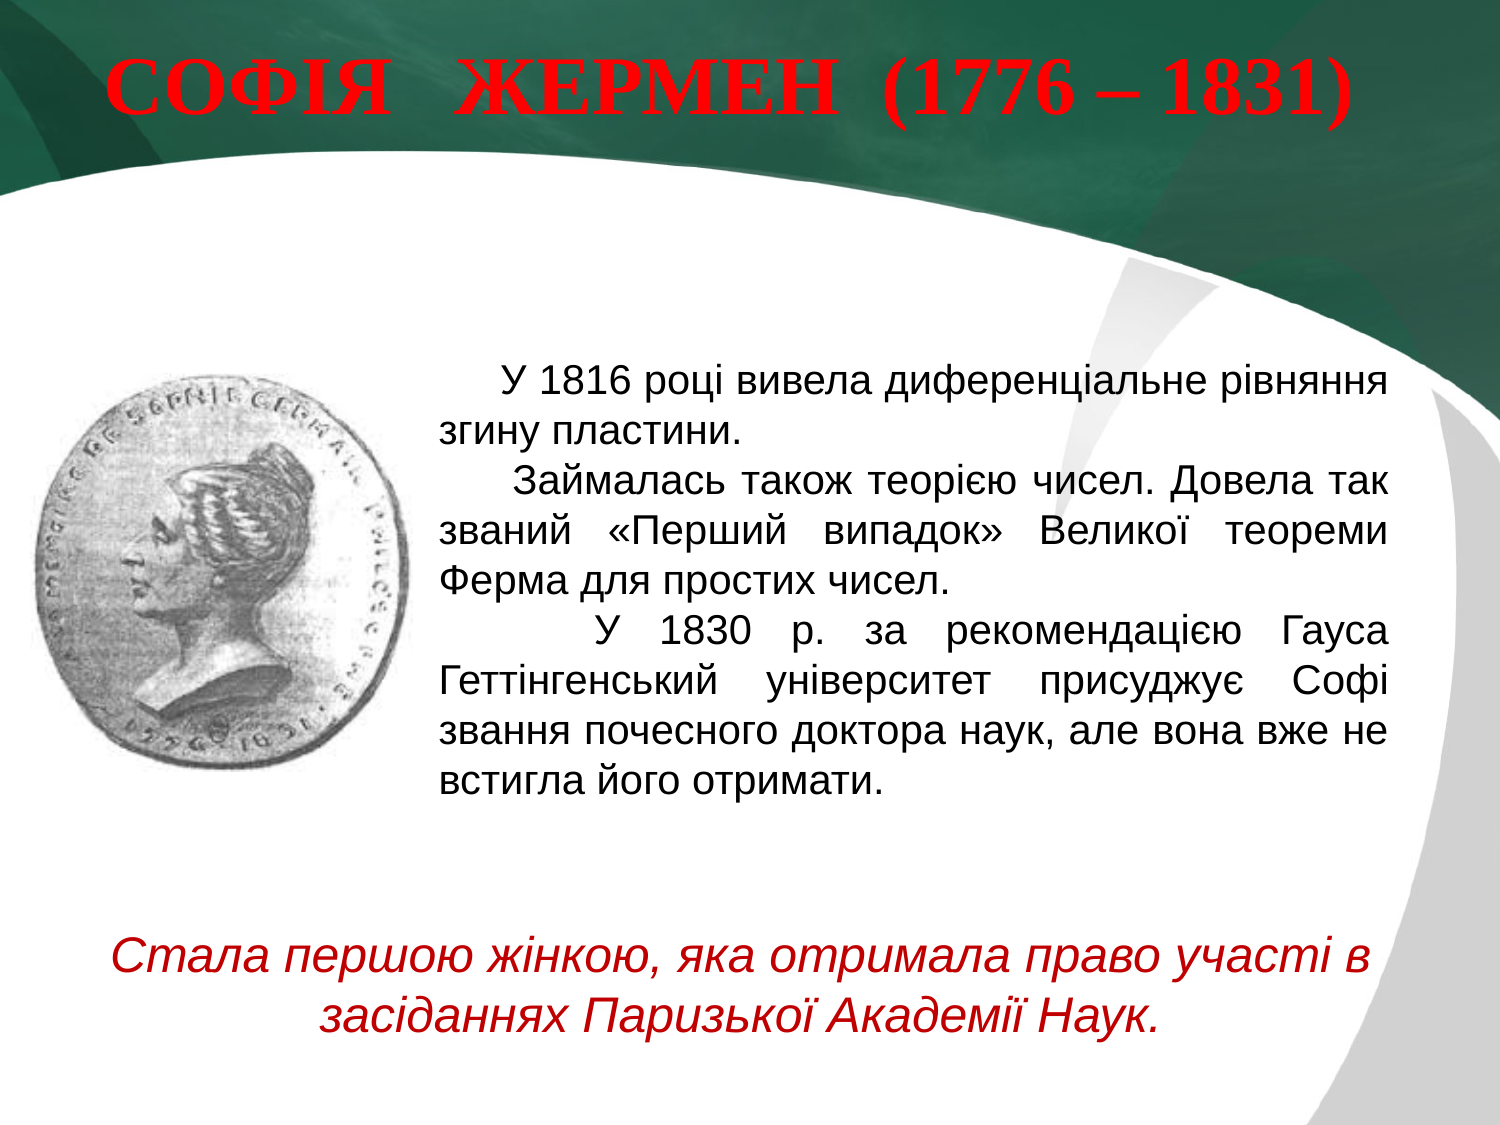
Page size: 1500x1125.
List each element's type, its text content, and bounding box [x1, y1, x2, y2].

text_box У 1816 році вивела диференціальне рівняння згину пластини. Займалась також теорією чисел. Довела так званий «Перший випадок» Великої теореми Ферма для простих чисел. У 1830 р. за рекомендацією Гауса Геттінгенський університет присуджує Софі звання почесного доктора наук, але вона вже не встигла його отримати. [423, 345, 1404, 911]
text_box Стала першою жінкою, яка отримала право участі в засіданнях Паризької Академії Наук. [64, 915, 1418, 1050]
picture [0, 163, 1500, 1125]
title СОФІЯ ЖЕРМЕН (1776 – 1831) [0, 0, 1500, 163]
